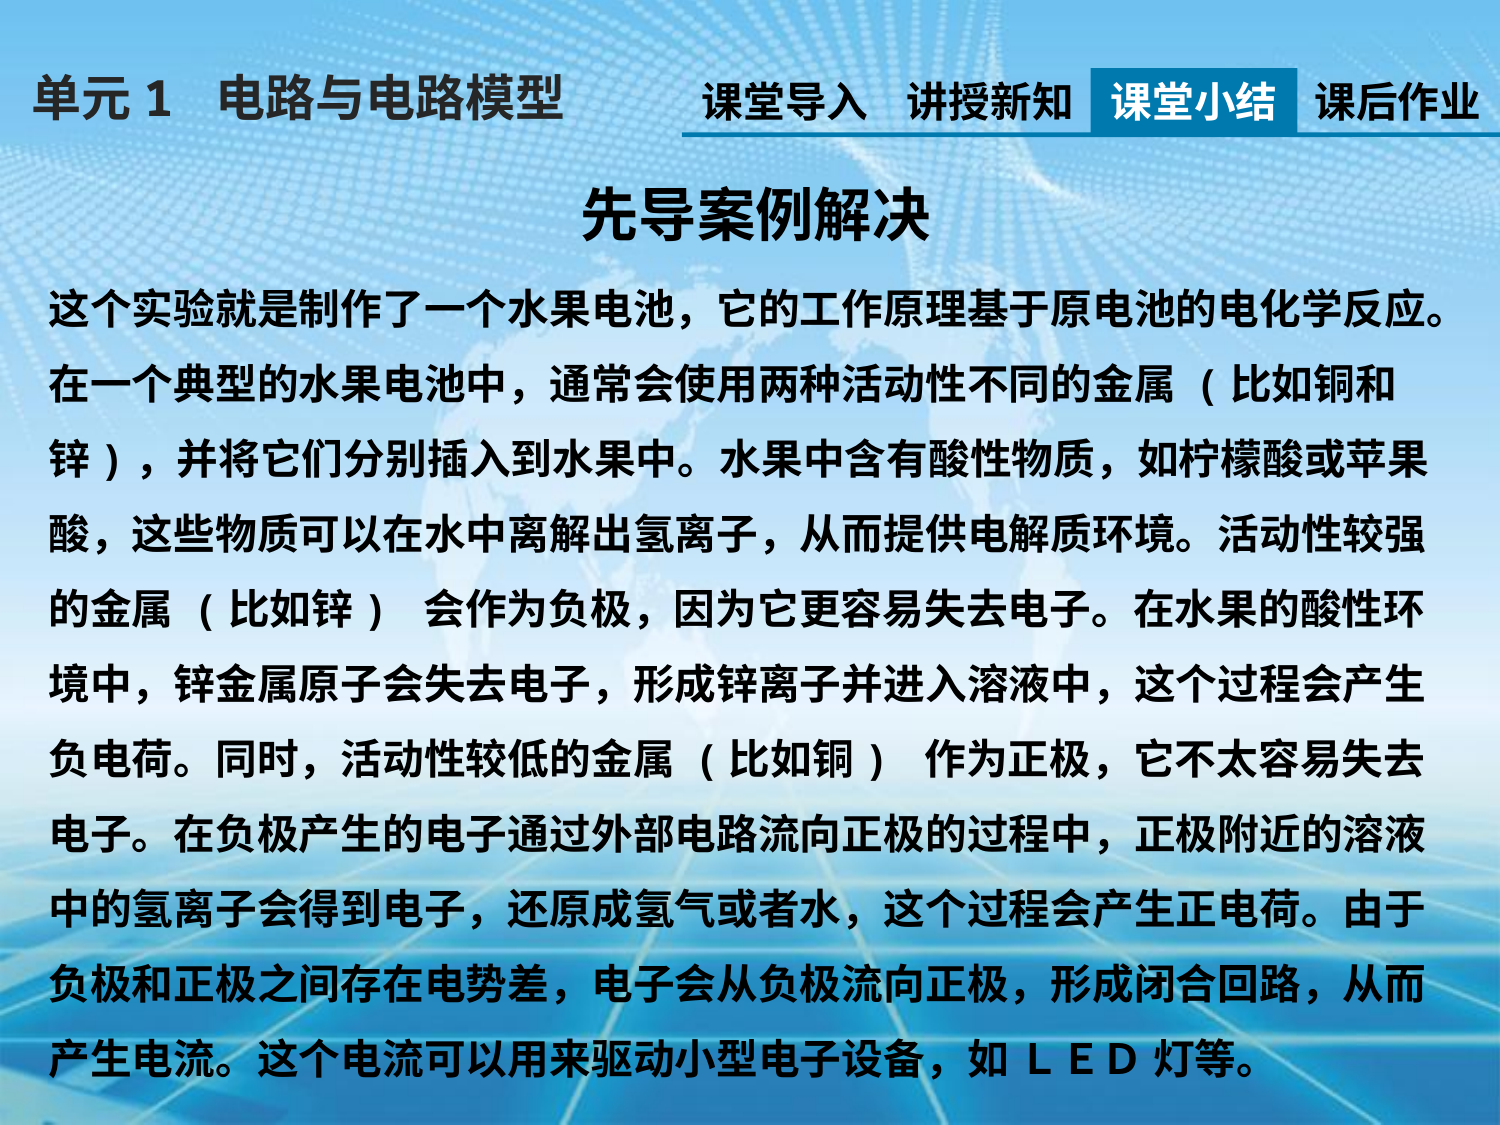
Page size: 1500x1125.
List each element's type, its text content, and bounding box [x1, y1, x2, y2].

text_box 先导案例解决 这个实验就是制作了一个水果电池，它的工作原理基于原电池的电化学反应。在一个典型的水果电池中，通常会使用两种活动性不同的金属 (比如铜和锌)，并将它们分别插入到水果中。水果中含有酸性物质，如柠檬酸或苹果酸，这些物质可以在水中离解出氢离子，从而提供电解质环境。活动性较强的金属 (比如锌) 会作为负极，因为它更容易失去电子。在水果的酸性环境中，锌金属原子会失去电子，形成锌离子并进入溶液中，这个过程会产生负电荷。同时，活动性较低的金属 (比如铜) 作为正极，它不太容易失去电子。在负极产生的电子通过外部电路流向正极的过程中，正极附近的溶液中的氢离子会得到电子，还原成氢气或者水，这个过程会产生正电荷。由于负极和正极之间存在电势差，电子会从负极流向正极，形成闭合回路，从而产生电流。这个电流可以用来驱动小型电子设备，如 ＬＥＤ 灯等。 [33, 179, 1478, 1102]
picture [0, 0, 1500, 1125]
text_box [16, 59, 1500, 135]
